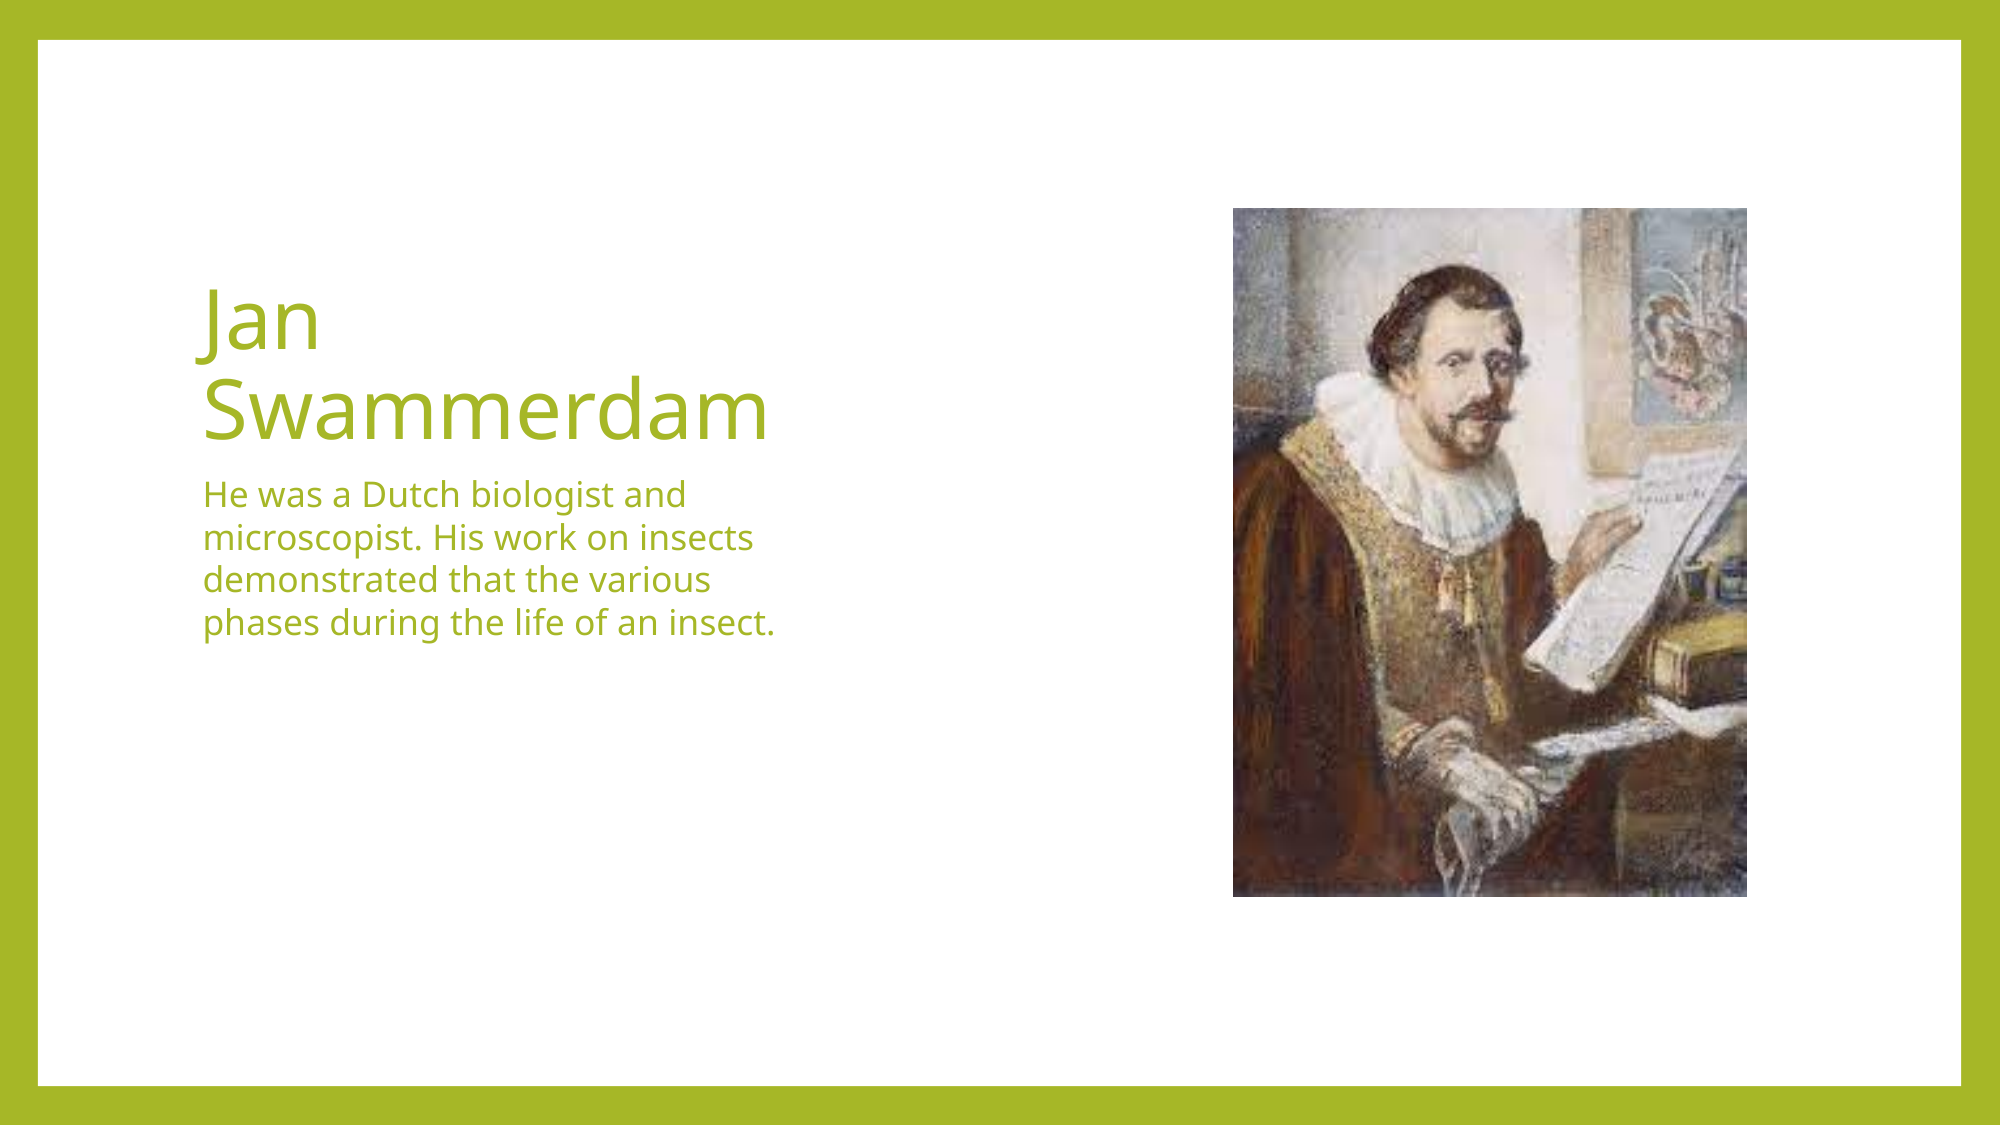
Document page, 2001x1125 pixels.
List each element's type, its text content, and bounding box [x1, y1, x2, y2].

title Jan Swammerdam [187, 179, 833, 464]
list He was a Dutch biologist and microscopist. His work on insects demonstrated that the various phases during the life of an insect. [187, 464, 833, 960]
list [1233, 207, 1747, 898]
